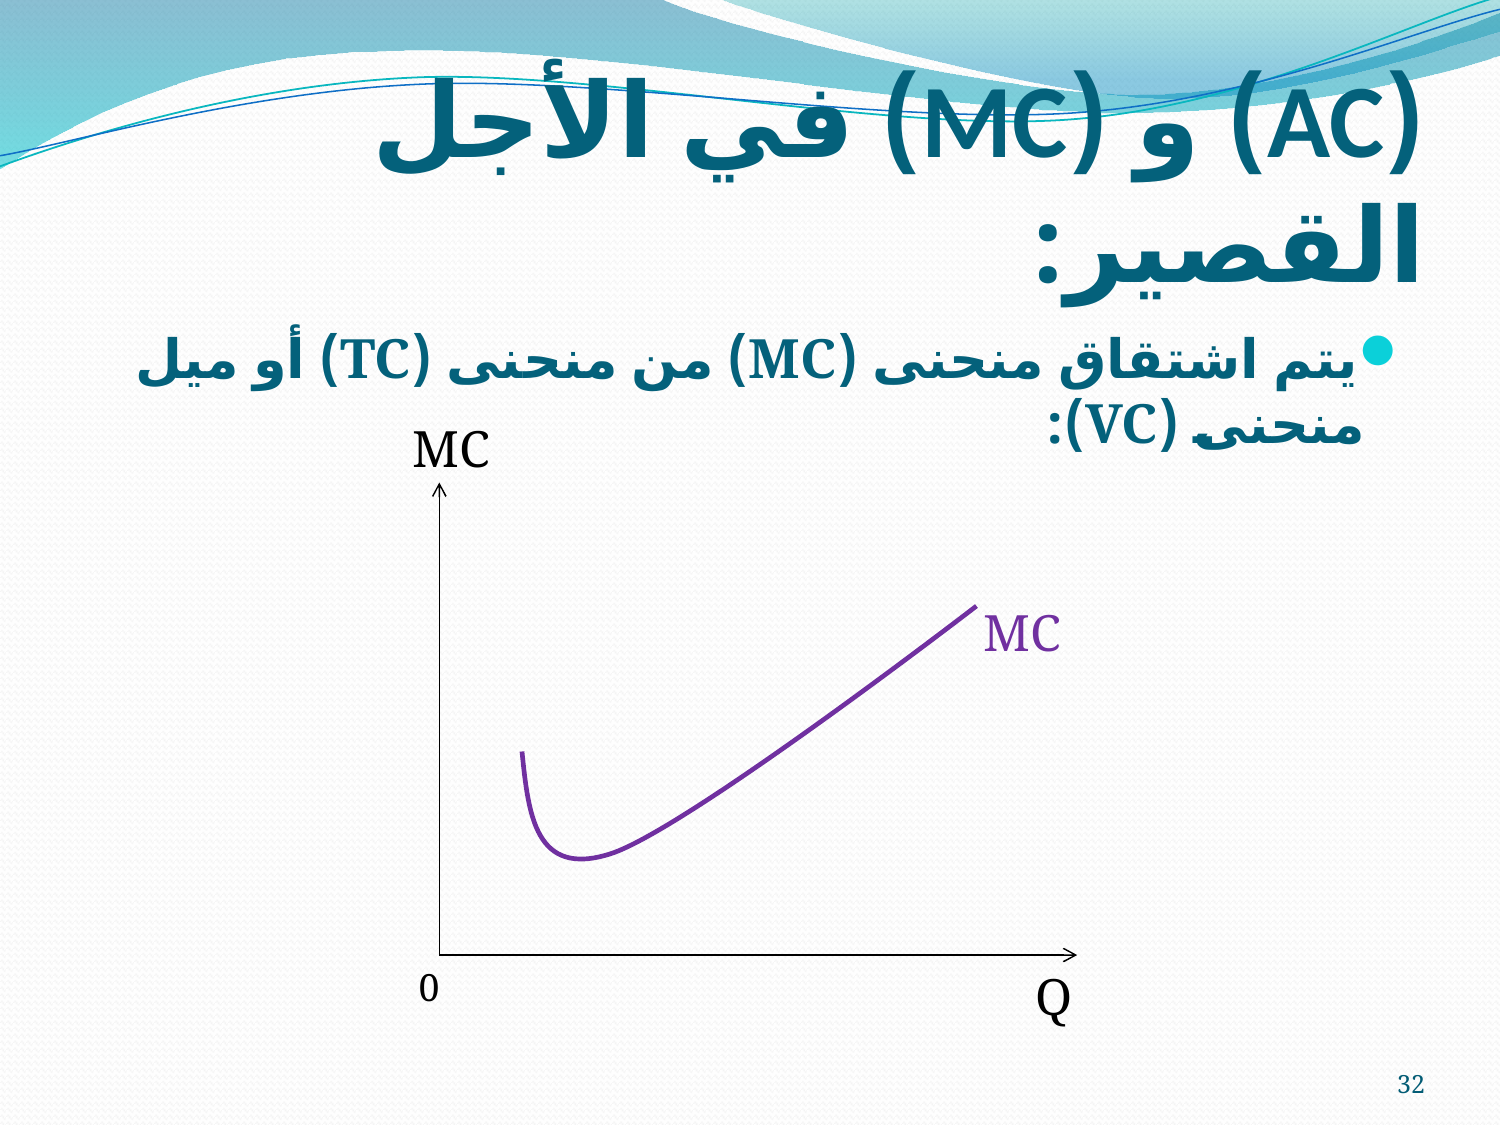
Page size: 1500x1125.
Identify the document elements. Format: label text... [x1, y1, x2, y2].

text_box MC [332, 410, 570, 485]
text_box MC [968, 594, 1077, 669]
text_box Q [911, 958, 1196, 1034]
list يتم اشتقاق منحنى (MC) من منحنى (TC) أو ميل منحنى (VC): [75, 317, 1425, 1038]
title (AC) و (MC) في الأجل القصير: [75, 115, 1425, 303]
text_box 0 [403, 956, 475, 1017]
text_box [519, 608, 968, 862]
slide_number 32 [1299, 1042, 1425, 1103]
